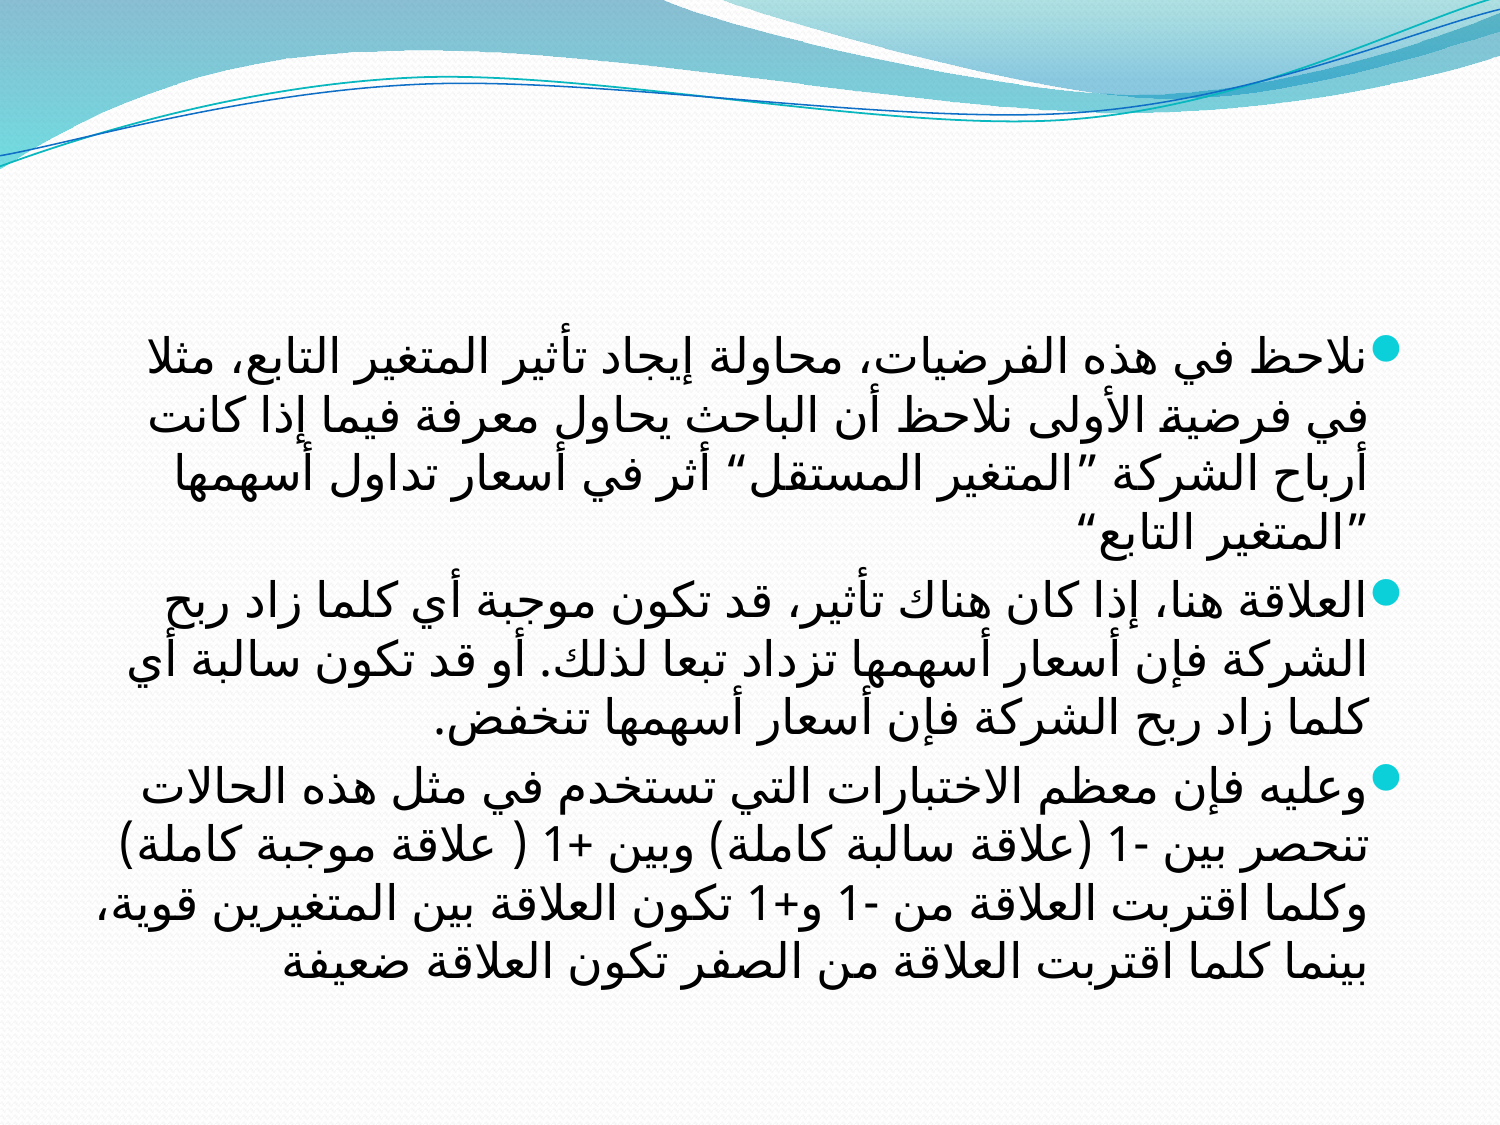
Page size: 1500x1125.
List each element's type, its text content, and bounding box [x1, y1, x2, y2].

list نلاحظ في هذه الفرضيات، محاولة إيجاد تأثير المتغير التابع، مثلا في فرضية الأولى نلاحظ أن الباحث يحاول معرفة فيما إذا كانت أرباح الشركة ”المتغير المستقل“ أثر في أسعار تداول أسهمها ”المتغير التابع“ العلاقة هنا، إذا كان هناك تأثير، قد تكون موجبة أي كلما زاد ربح الشركة فإن أسعار أسهمها تزداد تبعا لذلك. أو قد تكون سالبة أي كلما زاد ربح الشركة فإن أسعار أسهمها تنخفض. وعليه فإن معظم الاختبارات التي تستخدم في مثل هذه الحالات تنحصر بين -1 (علاقة سالبة كاملة) وبين +1 ( علاقة موجبة كاملة) وكلما اقتربت العلاقة من -1 و+1 تكون العلاقة بين المتغيرين قوية، بينما كلما اقتربت العلاقة من الصفر تكون العلاقة ضعيفة [75, 317, 1425, 1038]
